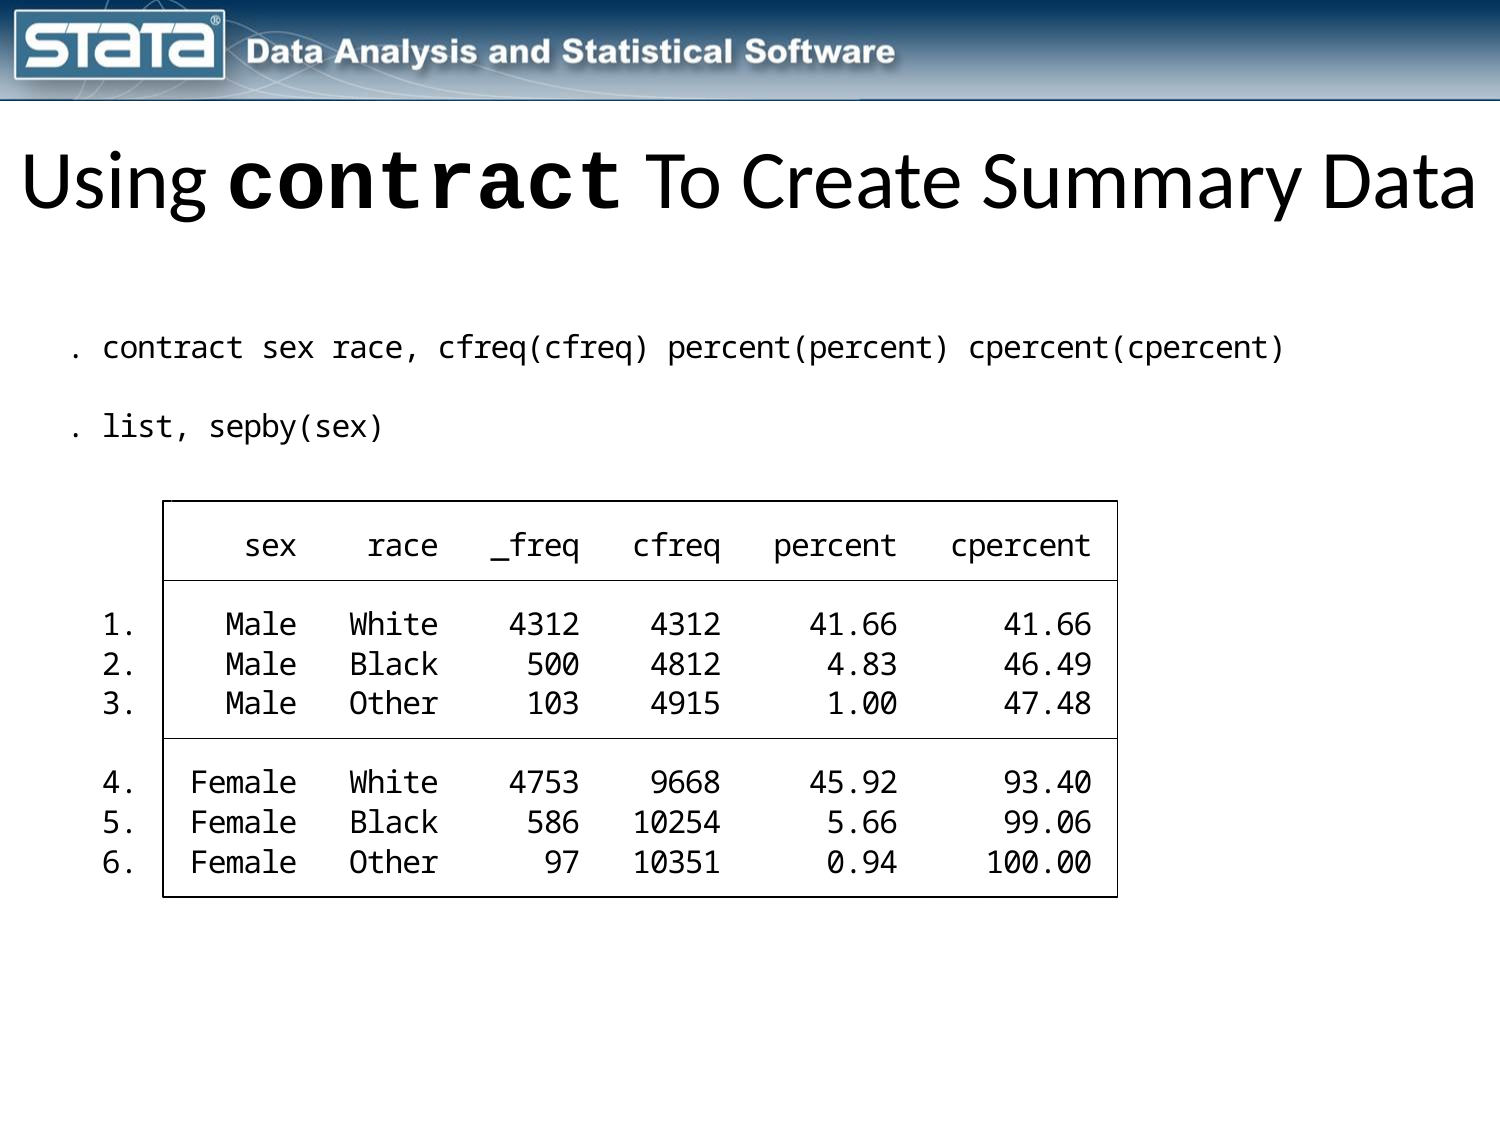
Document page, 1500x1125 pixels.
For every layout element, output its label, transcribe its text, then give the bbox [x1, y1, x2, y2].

picture [62, 324, 1310, 919]
title Using contract To Create Summary Data [0, 99, 1500, 250]
picture [0, 0, 1500, 99]
